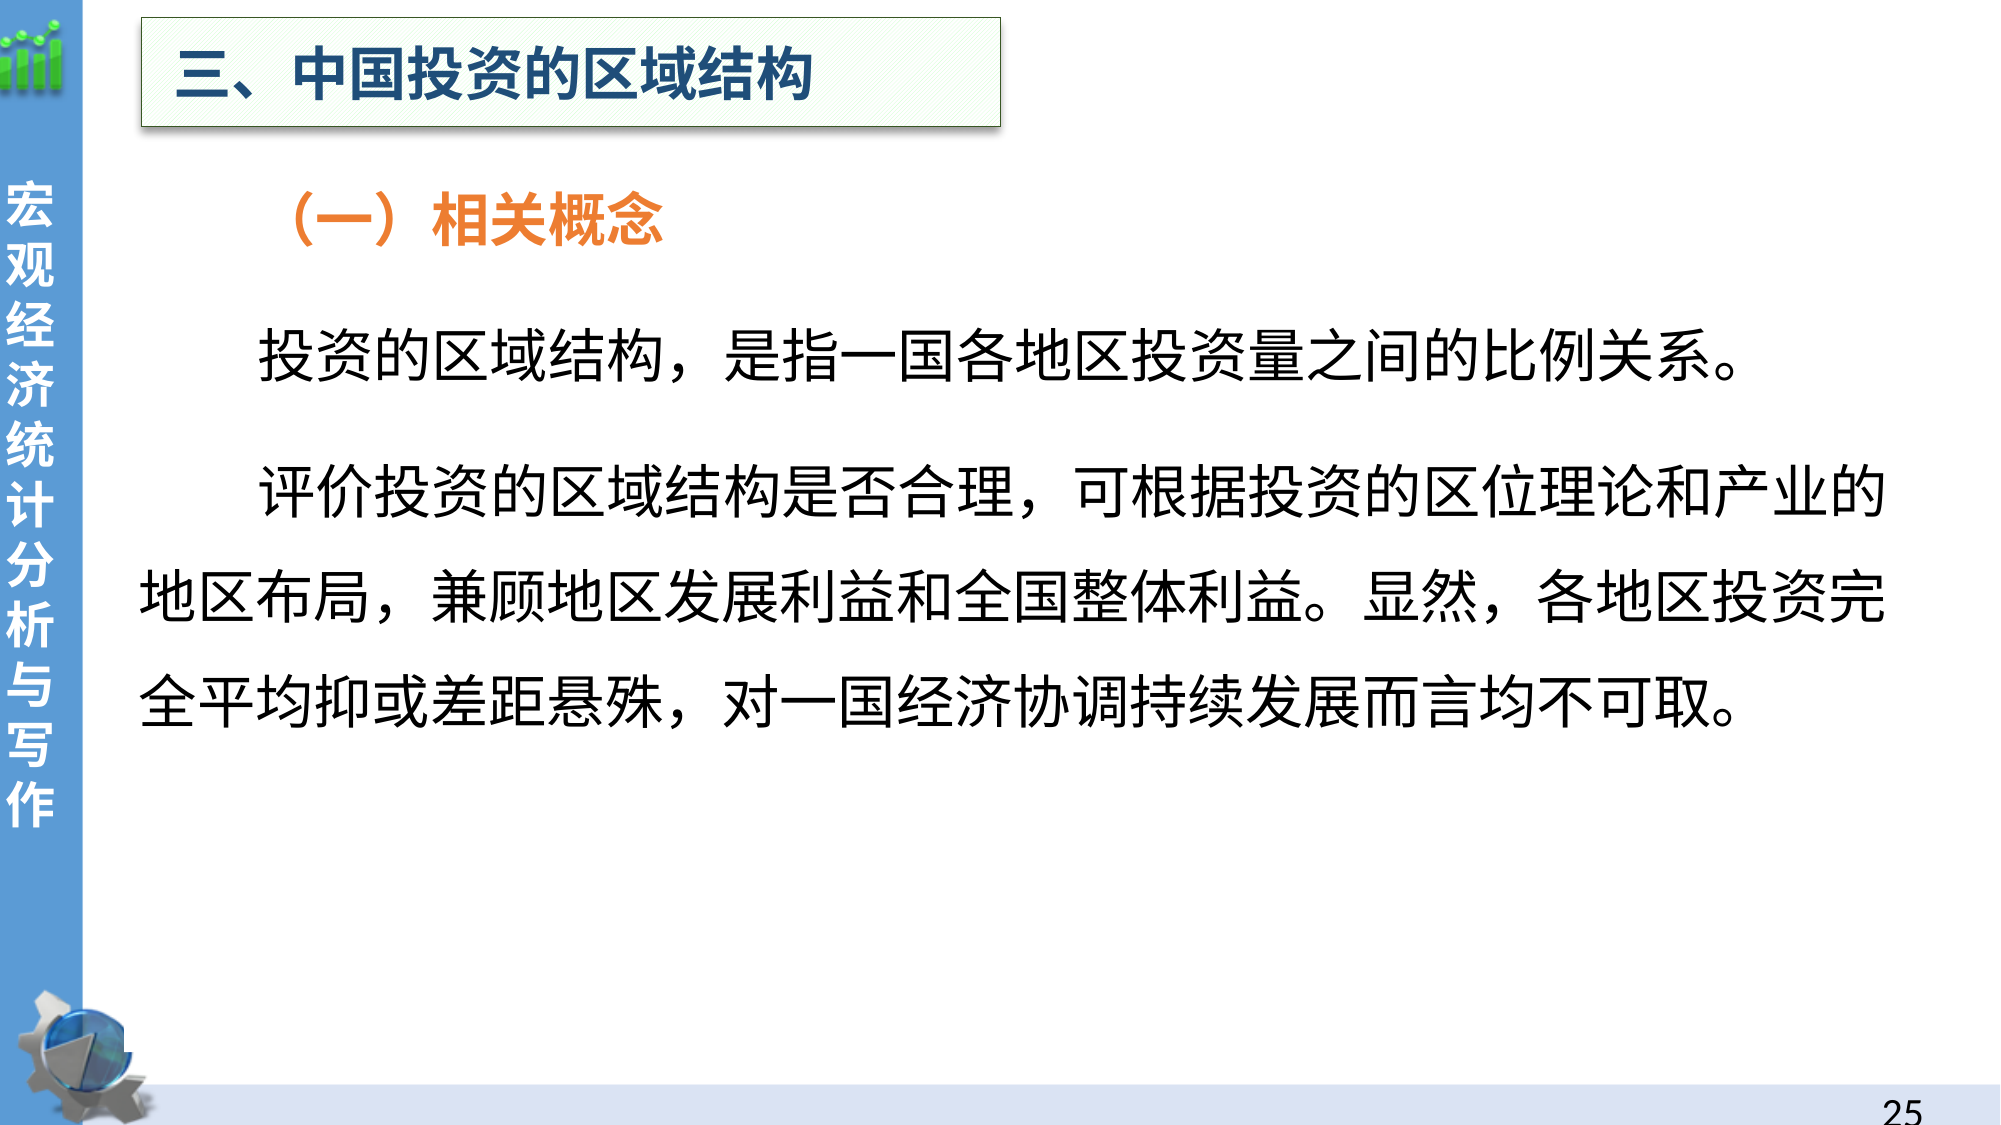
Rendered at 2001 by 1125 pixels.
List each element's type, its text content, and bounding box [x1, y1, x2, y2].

text_box 三、中国投资的区域结构 [141, 17, 1000, 127]
picture [0, 0, 2001, 1125]
text_box 24 [1786, 1085, 1940, 1125]
text_box （一）相关概念 投资的区域结构，是指一国各地区投资量之间的比例关系。 评价投资的区域结构是否合理，可根据投资的区位理论和产业的地区布局，兼顾地区发展利益和全国整体利益。显然，各地区投资完全平均抑或差距悬殊，对一国经济协调持续发展而言均不可取。 [124, 140, 1956, 1053]
